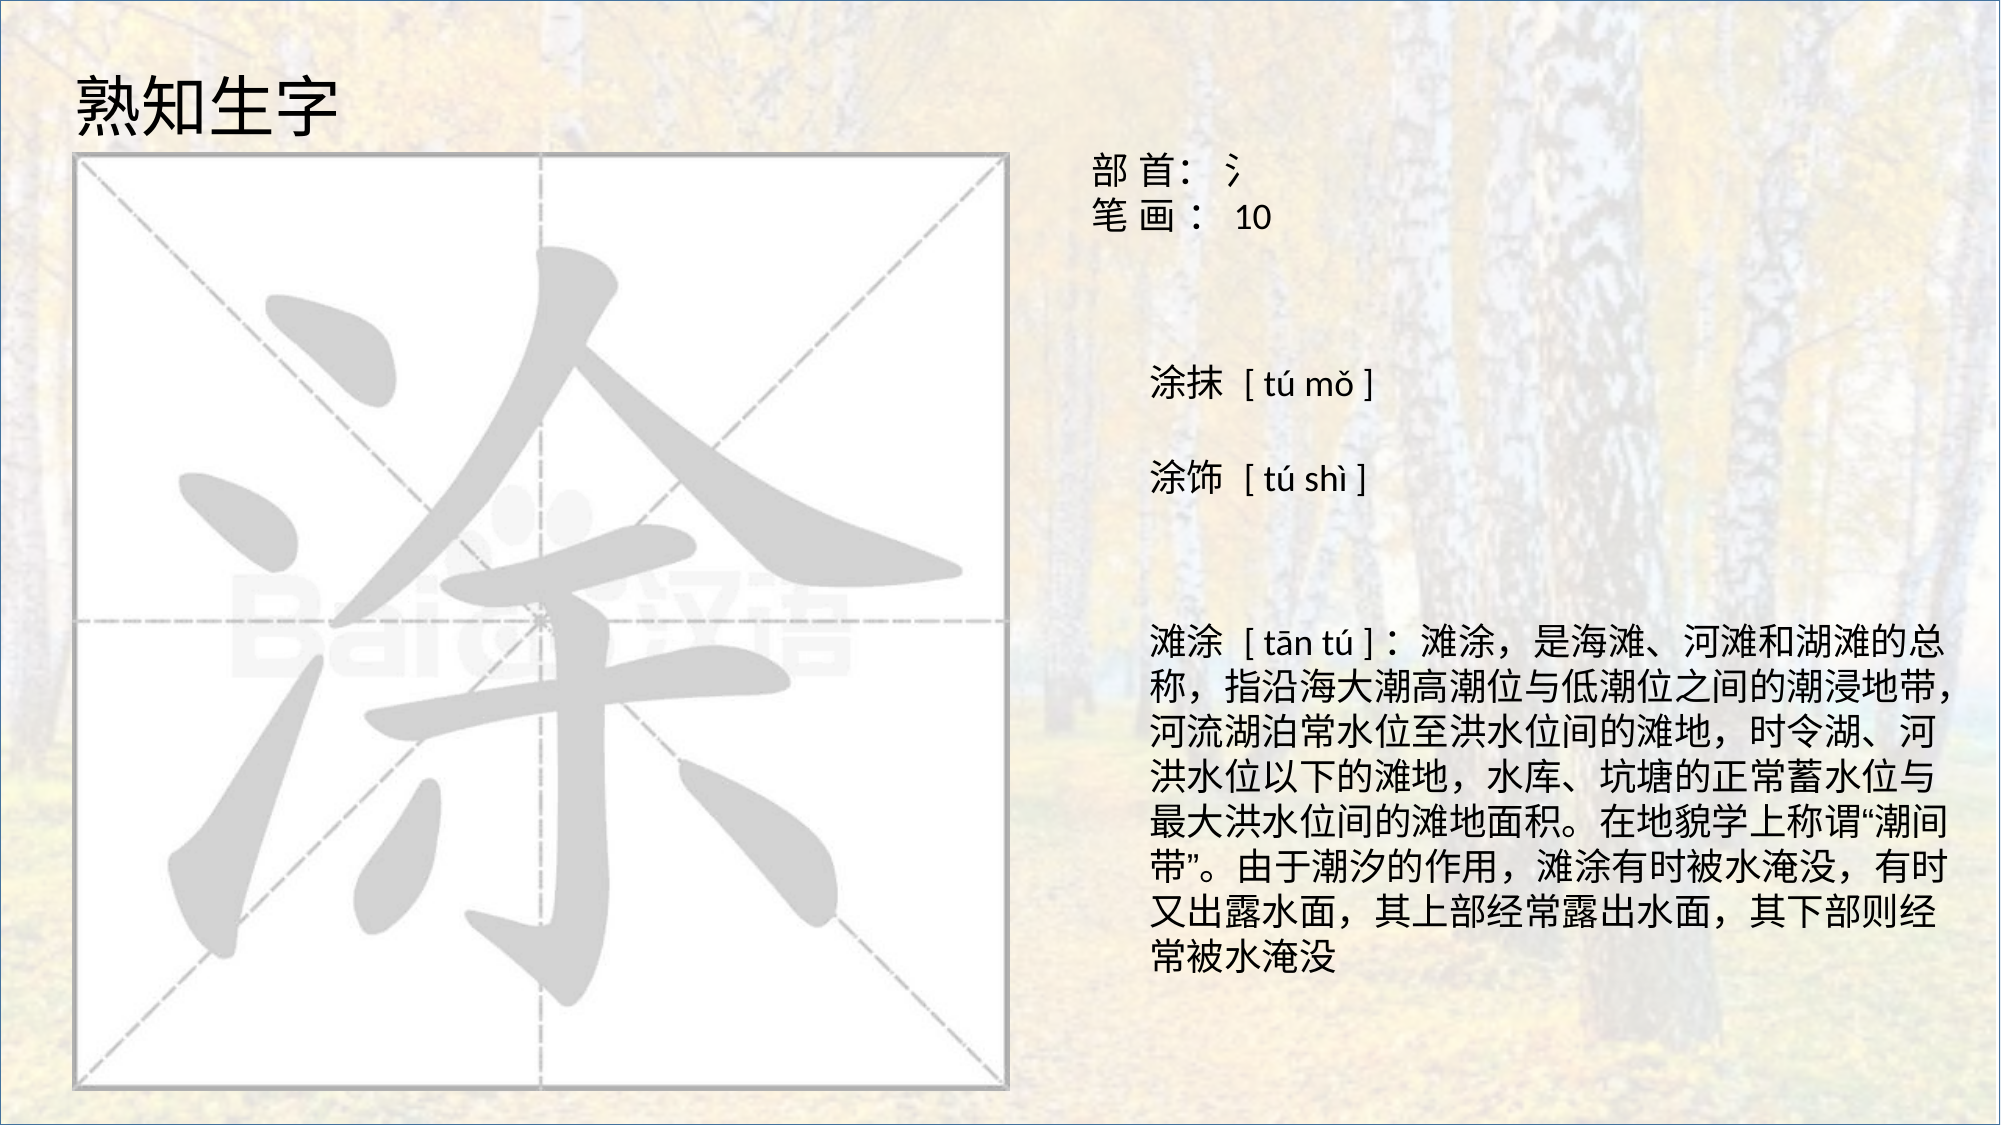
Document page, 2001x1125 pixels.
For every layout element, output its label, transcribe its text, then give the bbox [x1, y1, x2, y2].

text_box 涂抹 [ tú mǒ ] [1134, 351, 1552, 412]
text_box 熟知生字 [60, 57, 1181, 152]
text_box 滩涂 [ tān tú ]：滩涂，是海滩、河滩和湖滩的总称，指沿海大潮高潮位与低潮位之间的潮浸地带，河流湖泊常水位至洪水位间的滩地，时令湖、河洪水位以下的滩地，水库、坑塘的正常蓄水位与最大洪水位间的滩地面积。在地貌学上称谓“潮间带”。由于潮汐的作用，滩涂有时被水淹没，有时又出露水面，其上部经常露出水面，其下部则经常被水淹没 [1134, 610, 1967, 986]
text_box 涂饰 [ tú shì ] [1134, 446, 1552, 507]
picture [72, 152, 1010, 1091]
text_box 部 首： 氵 笔 画 ：10 [1076, 139, 1493, 244]
